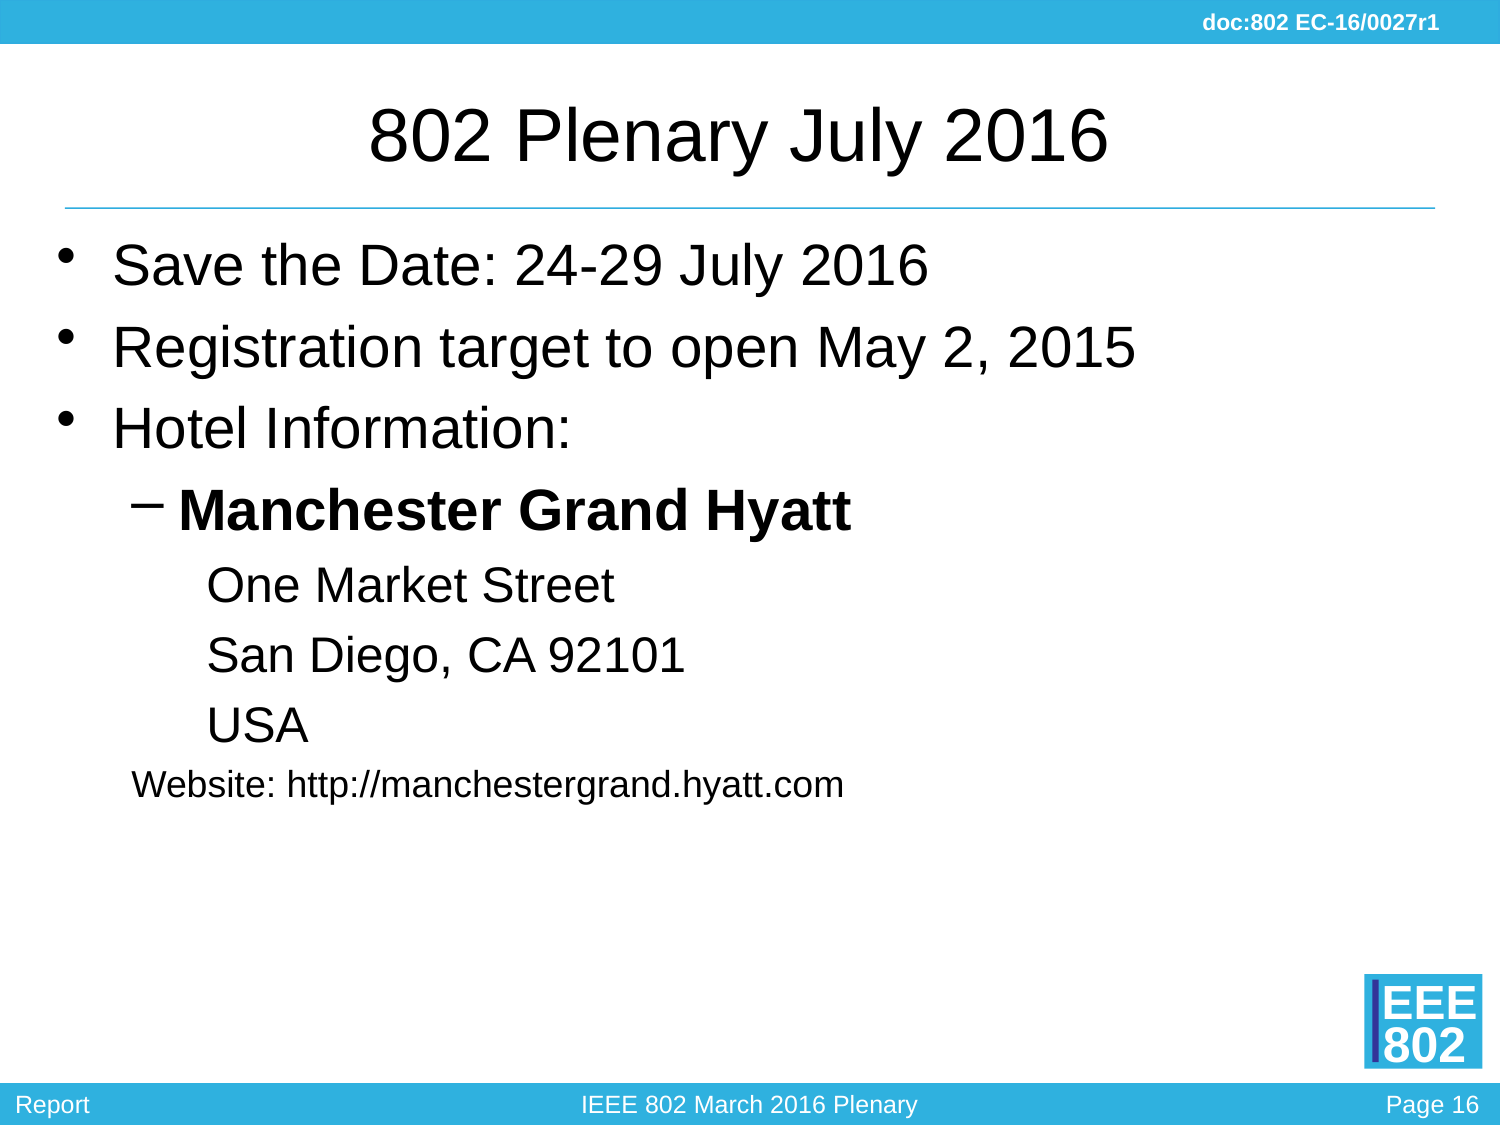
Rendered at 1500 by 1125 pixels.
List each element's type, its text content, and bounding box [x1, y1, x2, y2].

title 802 Plenary July 2016 [75, 66, 1425, 197]
list Save the Date: 24-29 July 2016 Registration target to open May 2, 2015 Hotel Information: Manchester Grand Hyatt One Market Street San Diego, CA 92101 USA Website: http://manchestergrand.hyatt.com [41, 220, 1388, 940]
